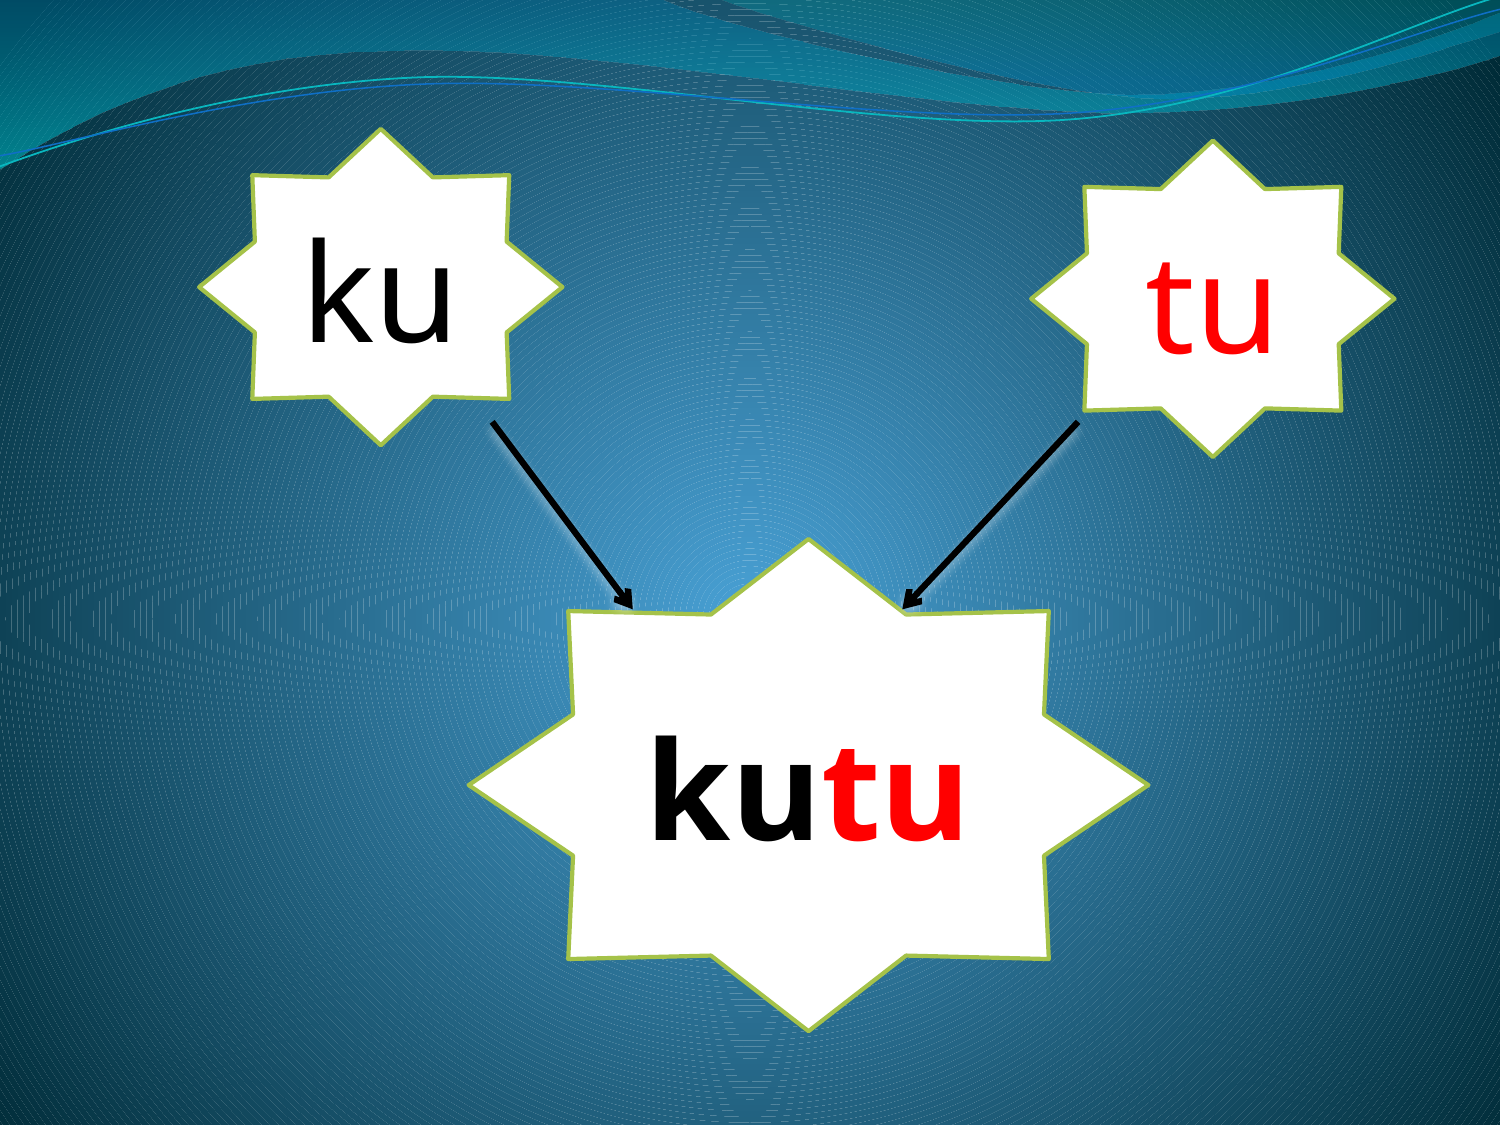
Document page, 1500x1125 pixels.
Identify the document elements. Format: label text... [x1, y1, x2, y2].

text_box ku [197, 127, 565, 447]
text_box kutu [466, 537, 1151, 1033]
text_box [468, 445, 657, 587]
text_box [896, 427, 1085, 604]
text_box [611, 609, 636, 617]
text_box [890, 599, 1051, 618]
text_box tu [1029, 139, 1397, 459]
